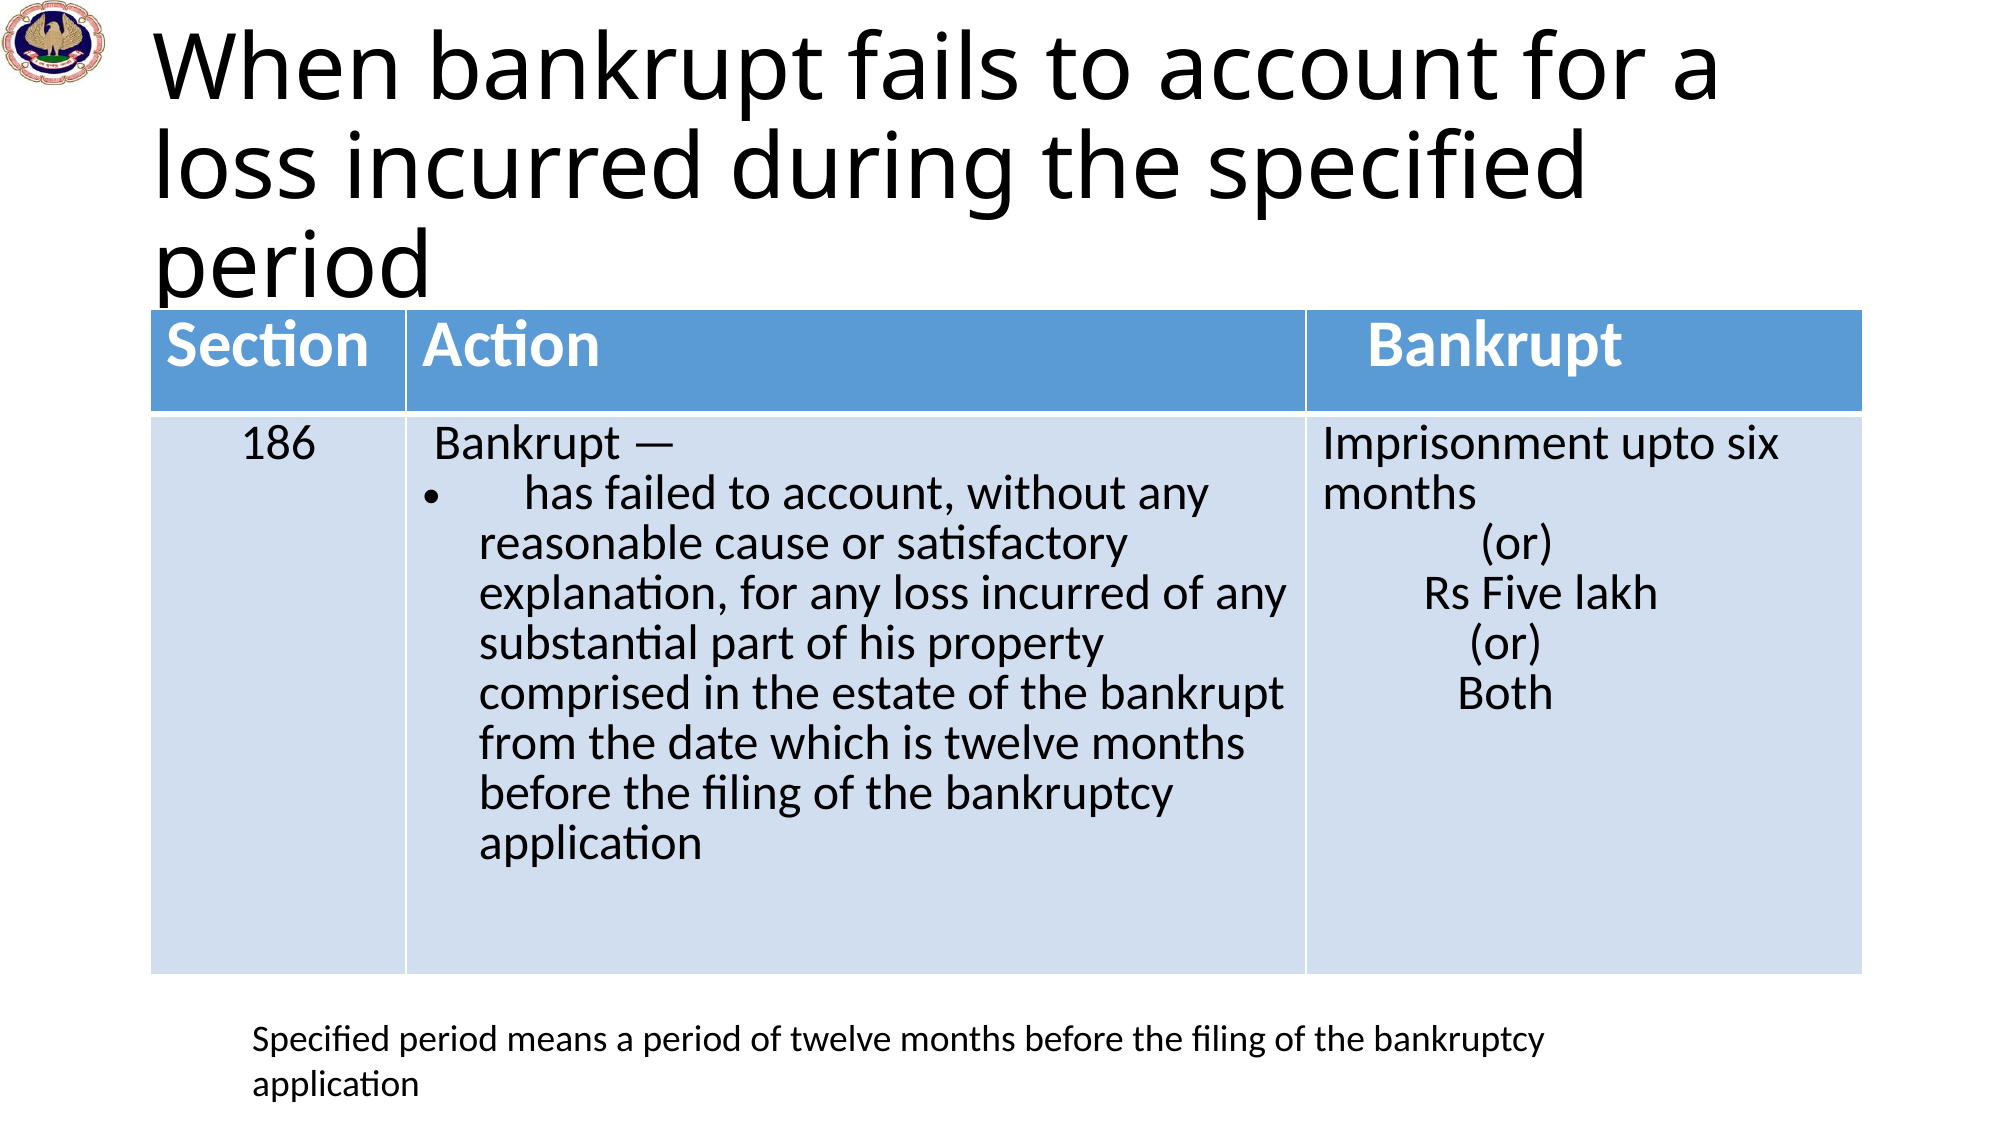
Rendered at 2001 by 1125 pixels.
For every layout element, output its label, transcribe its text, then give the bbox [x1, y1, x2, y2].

picture [0, 0, 106, 86]
table_header Action [407, 310, 1305, 411]
text_box Specified period means a period of twelve months before the filing of the bankruptcy application [237, 1006, 1724, 1112]
table_cell Bankrupt — has failed to account, without any reasonable cause or satisfactory explanation, for any loss incurred of any substantial part of his property comprised in the estate of the bankrupt from the date which is twelve months before the filing of the bankruptcy application [407, 417, 1305, 974]
table_header Section [151, 310, 405, 411]
table_header Bankrupt [1307, 310, 1862, 411]
table_cell 186 [151, 417, 405, 974]
table_cell Imprisonment upto six months (or) Rs Five lakh (or) Both [1307, 417, 1862, 974]
title When bankrupt fails to account for a loss incurred during the specified period [137, 59, 1863, 278]
